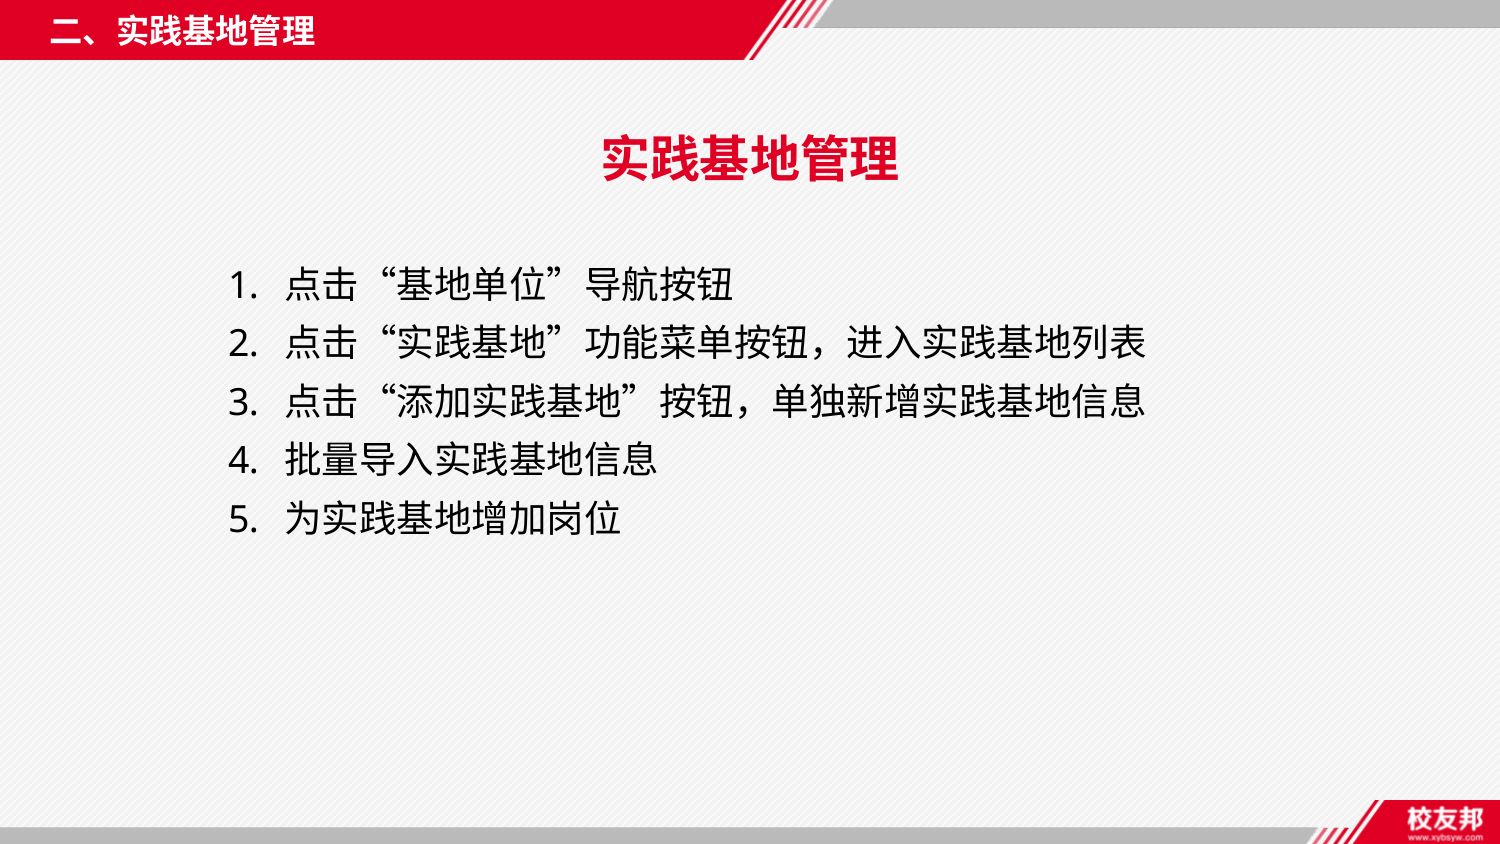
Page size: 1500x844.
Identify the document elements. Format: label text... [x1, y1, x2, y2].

text_box 实践基地管理 点击“基地单位”导航按钮 点击“实践基地”功能菜单按钮，进入实践基地列表 点击“添加实践基地”按钮，单独新增实践基地信息 批量导入实践基地信息 为实践基地增加岗位 [213, 120, 1287, 548]
text_box 二、实践基地管理 [34, 3, 383, 58]
picture [0, 0, 1500, 844]
